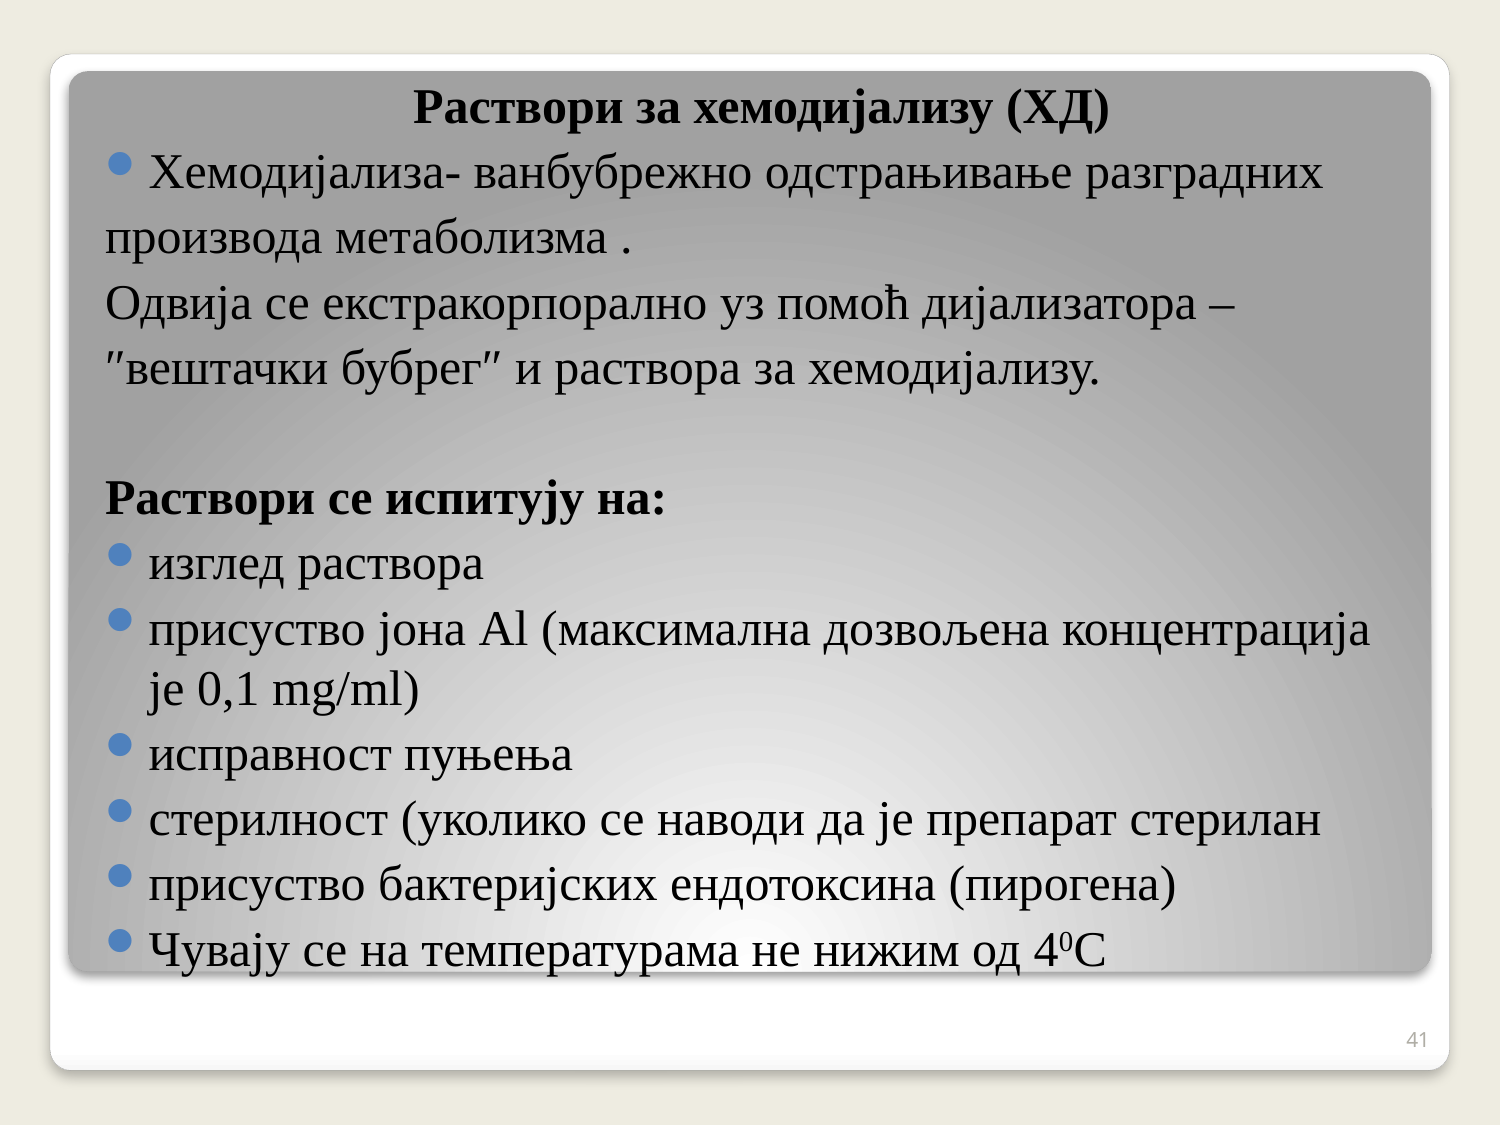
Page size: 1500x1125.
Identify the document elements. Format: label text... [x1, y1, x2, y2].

slide_number 41 [1369, 1002, 1445, 1063]
list Раствори за хемодијализу (ХД) Хемодијализа- ванбубрежно одстрањивање разградних производа метаболизма . Одвија се екстракорпорално уз помоћ дијализатора – ″вештачки бубрег″ и раствора за хемодијализу. Раствори се испитују на: изглед раствора присуство јона Аl (максимална дозвољена концентрација је 0,1 mg/ml) исправност пуњења стерилност (уколико се наводи да је препарат стерилан присуство бактеријских ендотоксина (пирогена) Чувају се на температурама не нижим од 40C [75, 58, 1434, 1063]
